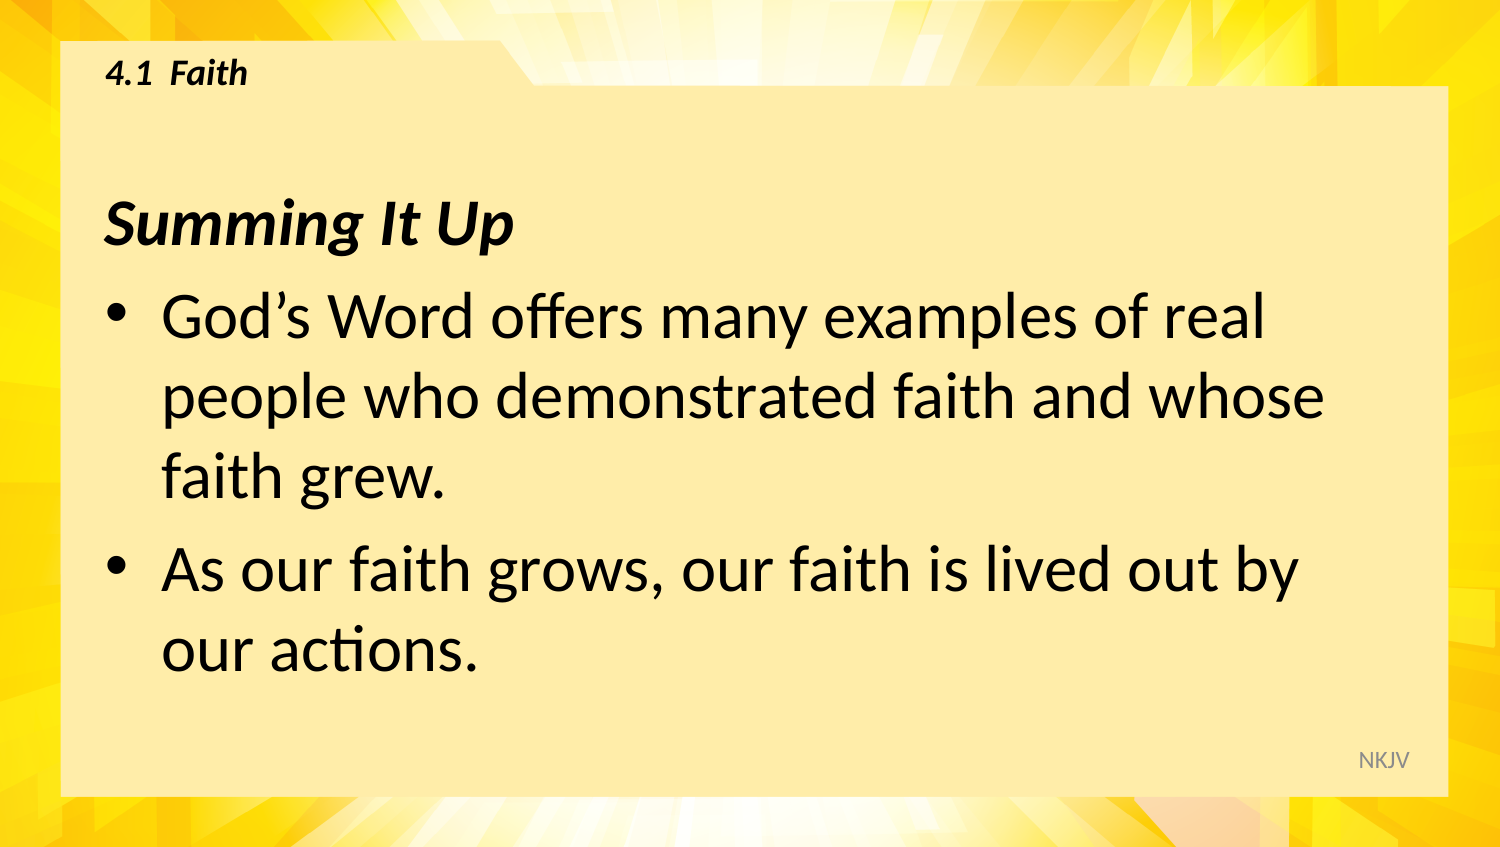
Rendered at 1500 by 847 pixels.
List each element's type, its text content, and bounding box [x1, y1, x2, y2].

picture [0, 0, 1500, 847]
title 4.1 Faith [89, 33, 1420, 108]
footer NKJV [950, 736, 1425, 782]
list Summing It Up God’s Word offers many examples of real people who demonstrated faith and whose faith grew. As our faith grows, our faith is lived out by our actions. [89, 141, 1403, 722]
